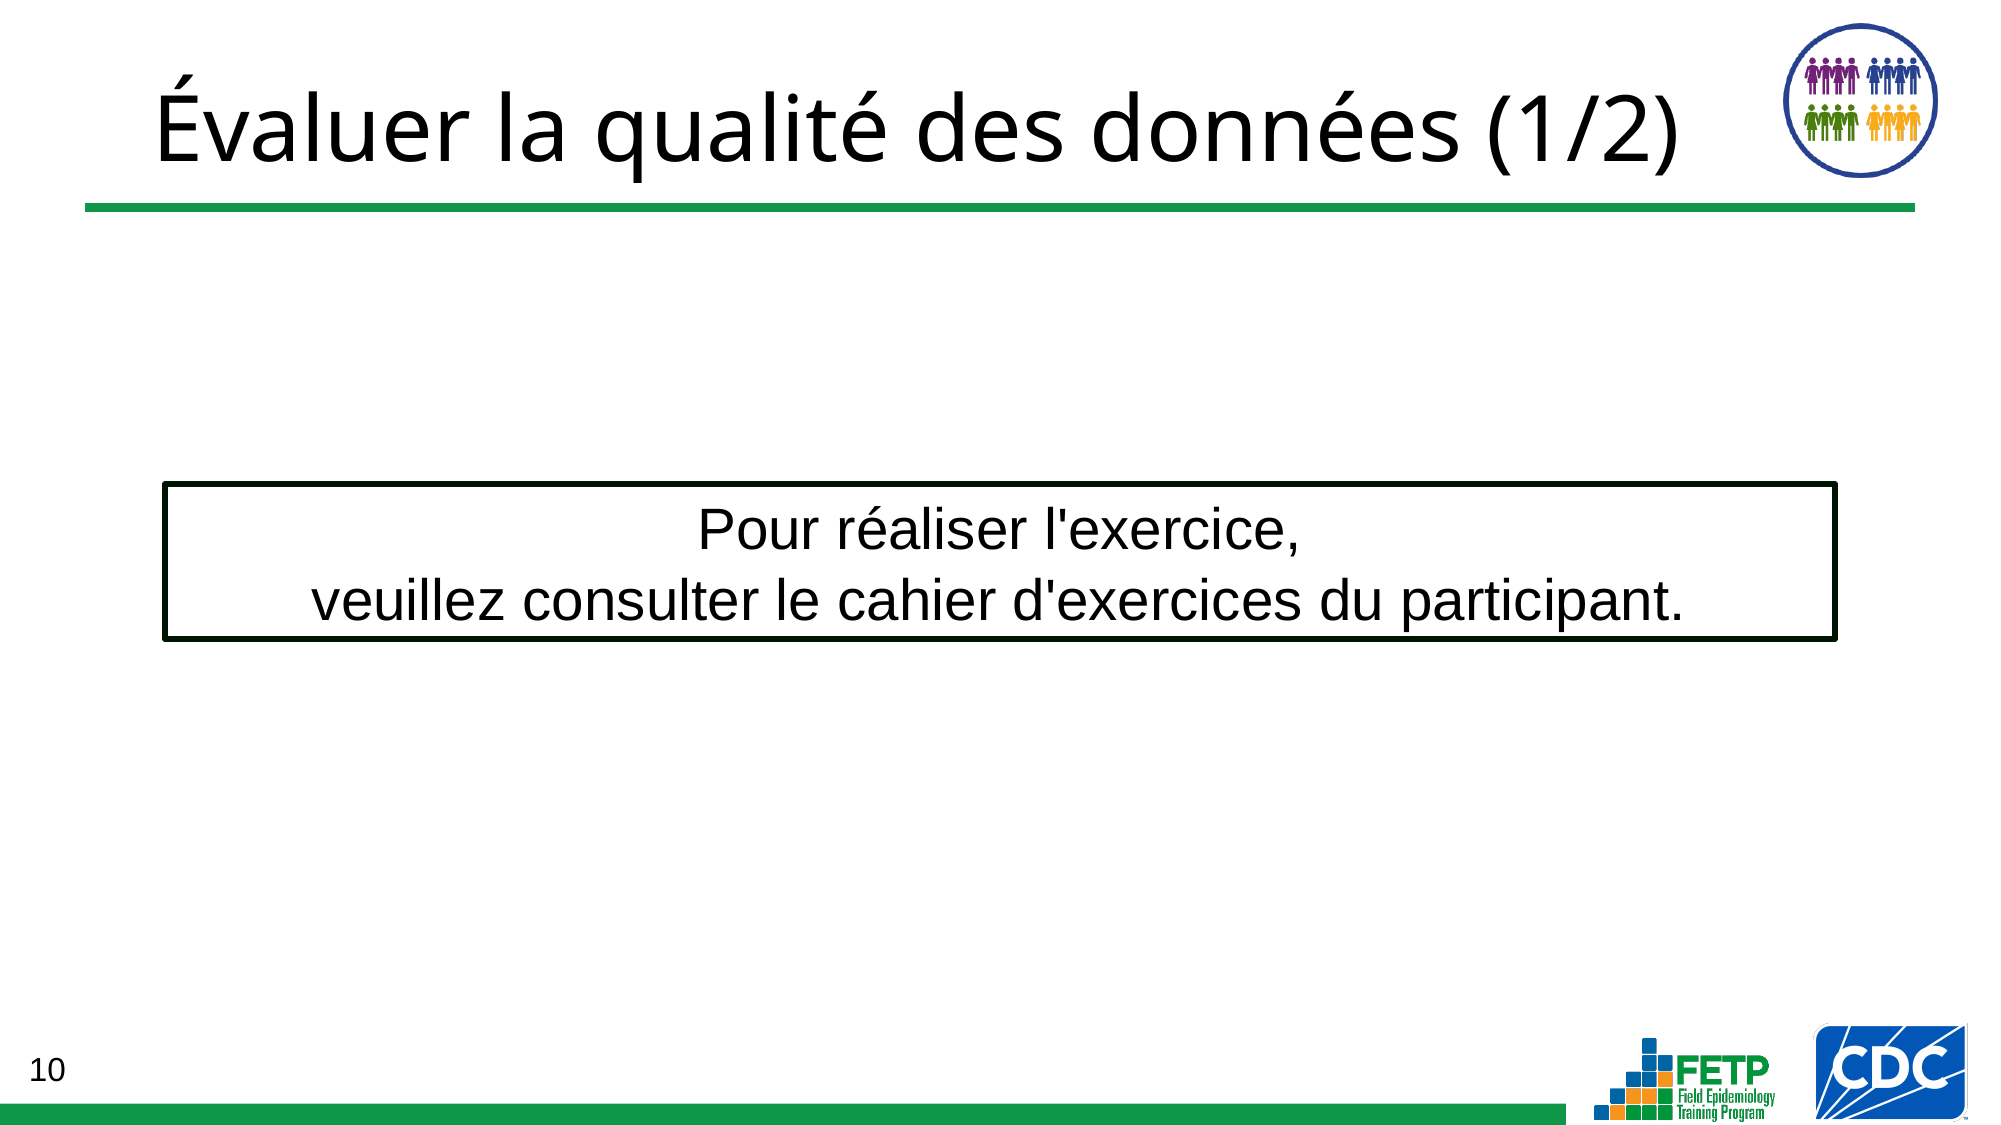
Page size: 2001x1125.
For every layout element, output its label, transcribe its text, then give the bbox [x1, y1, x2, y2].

picture [1783, 23, 1938, 178]
picture [1813, 1023, 1968, 1122]
picture [1594, 1038, 1775, 1122]
title Évaluer la qualité des données (1/2) [137, 75, 1738, 207]
